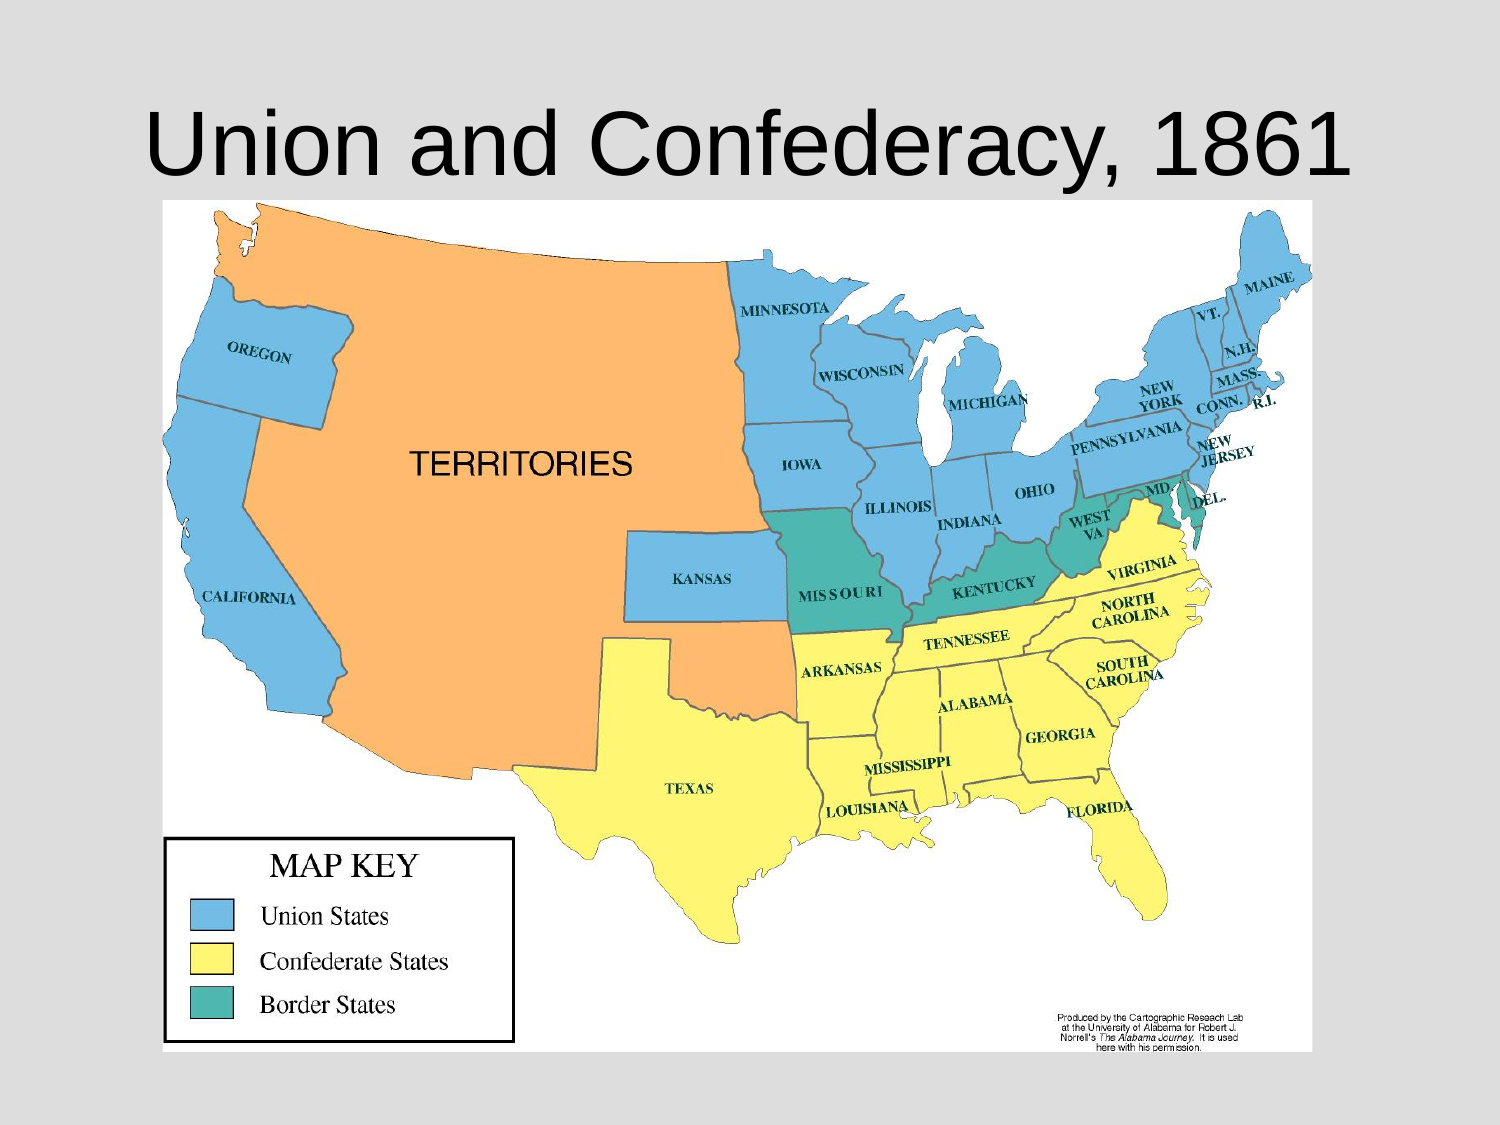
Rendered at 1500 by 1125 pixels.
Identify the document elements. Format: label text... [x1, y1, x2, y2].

text_box Union and Confederacy, 1861 [74, 45, 1425, 233]
picture [162, 199, 1313, 1053]
